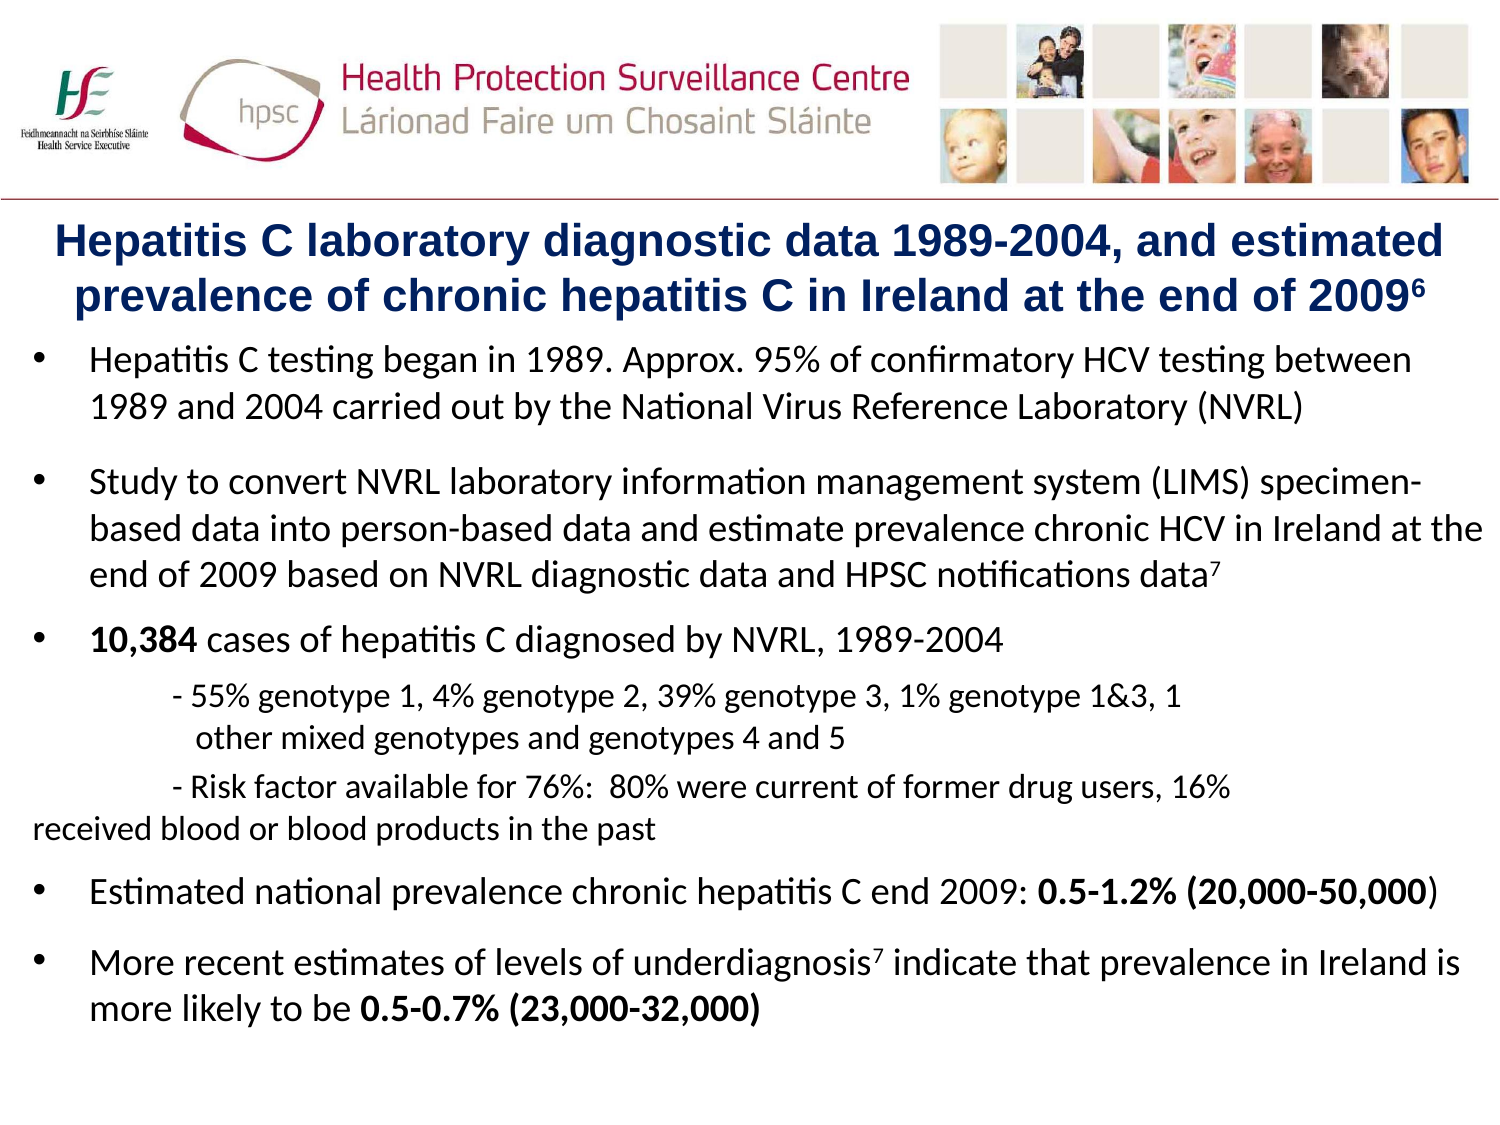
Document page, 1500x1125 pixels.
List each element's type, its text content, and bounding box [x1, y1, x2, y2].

title Hepatitis C laboratory diagnostic data 1989-2004, and estimated prevalence of chronic hepatitis C in Ireland at the end of 20096 [23, 216, 1477, 315]
picture [0, 0, 1500, 201]
list Hepatitis C testing began in 1989. Approx. 95% of confirmatory HCV testing between 1989 and 2004 carried out by the National Virus Reference Laboratory (NVRL) Study to convert NVRL laboratory information management system (LIMS) specimen-based data into person-based data and estimate prevalence chronic HCV in Ireland at the end of 2009 based on NVRL diagnostic data and HPSC notifications data7 10,384 cases of hepatitis C diagnosed by NVRL, 1989-2004 - 55% genotype 1, 4% genotype 2, 39% genotype 3, 1% genotype 1&3, 1 other mixed genotypes and genotypes 4 and 5 - Risk factor available for 76%: 80% were current of former drug users, 16% received blood or blood products in the past Estimated national prevalence chronic hepatitis C end 2009: 0.5-1.2% (20,000-50,000) More recent estimates of levels of underdiagnosis7 indicate that prevalence in Ireland is more likely to be 0.5-0.7% (23,000-32,000) [17, 326, 1500, 1107]
